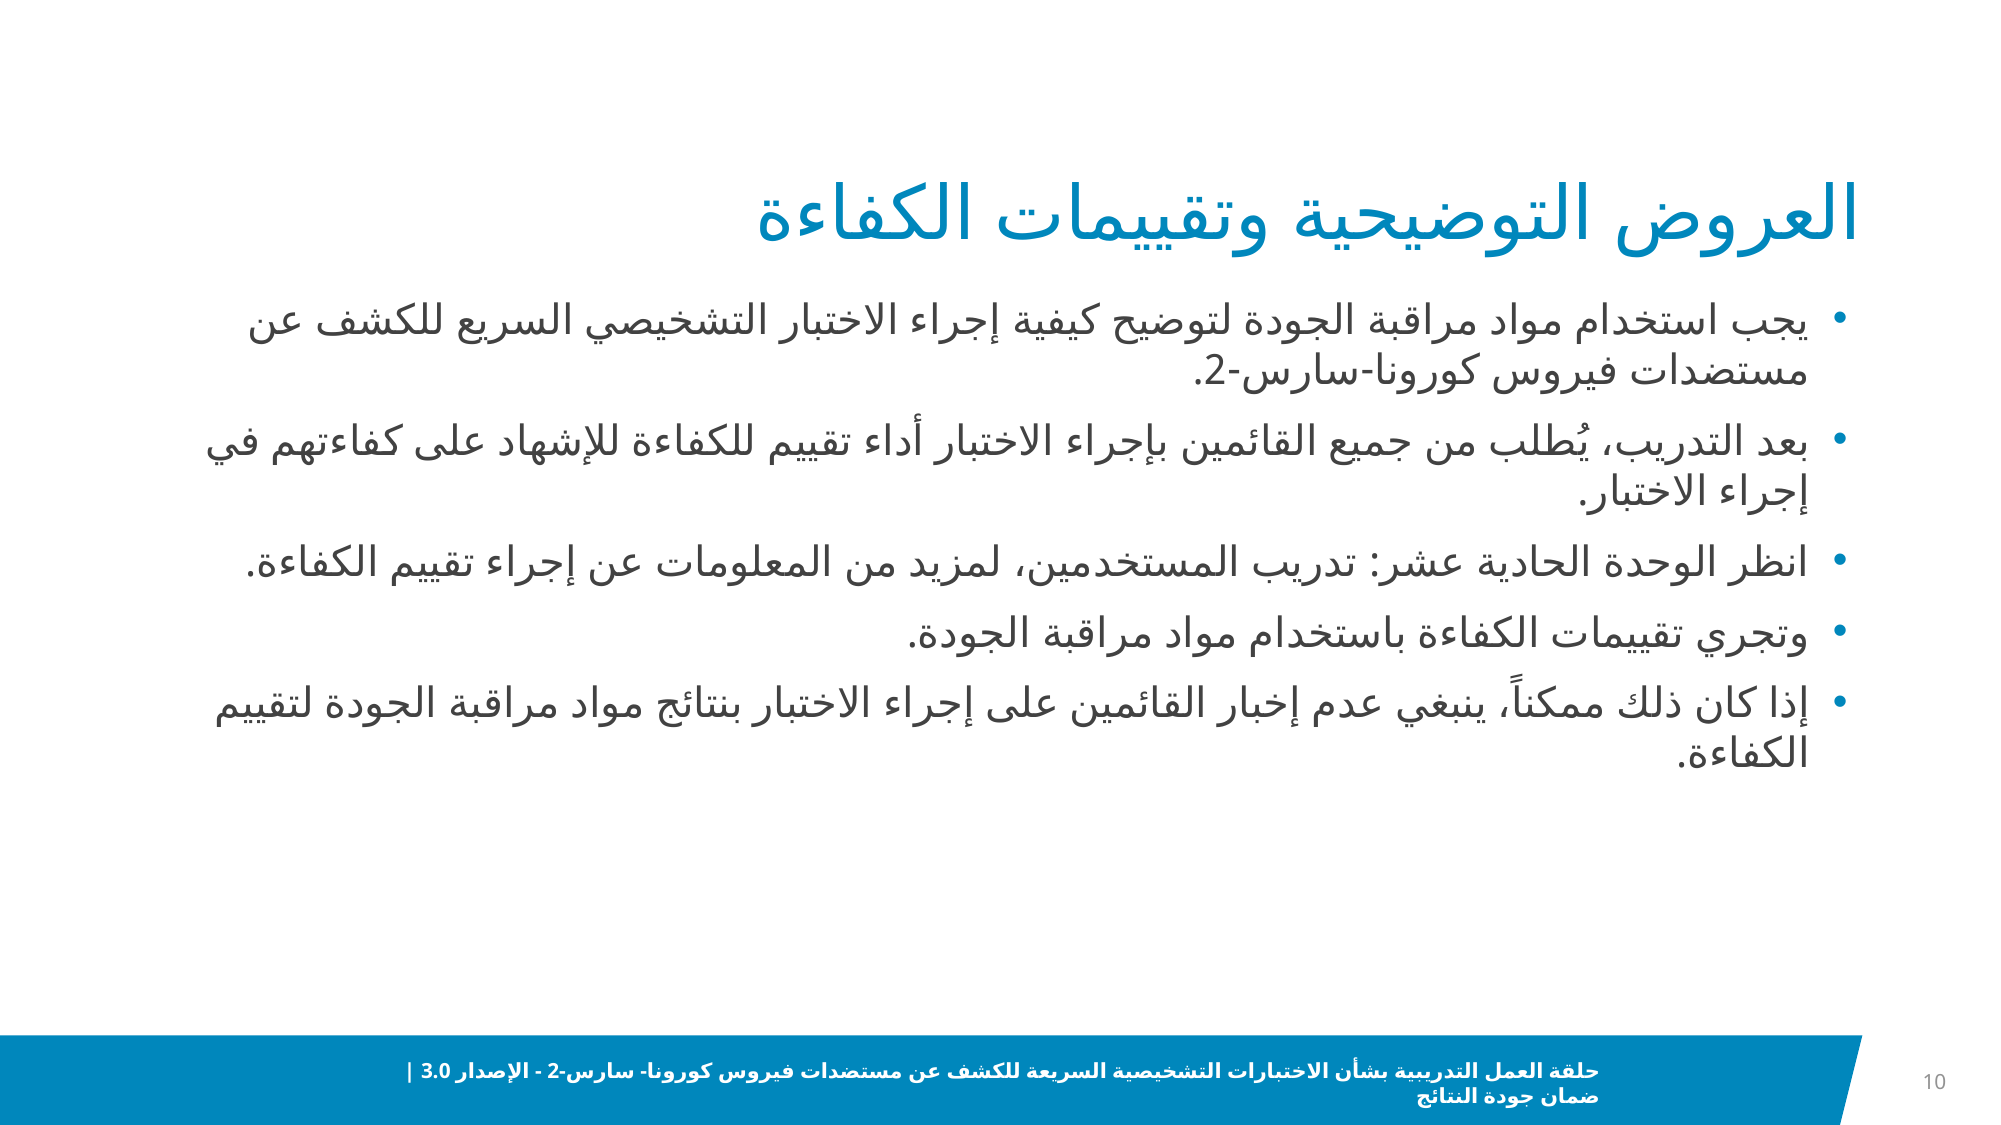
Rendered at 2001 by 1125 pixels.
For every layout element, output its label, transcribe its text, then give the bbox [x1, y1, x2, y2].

list يجب استخدام مواد مراقبة الجودة لتوضيح كيفية إجراء الاختبار التشخيصي السريع للكشف عن مستضدات فيروس كورونا-سارس-2. بعد التدريب، يُطلب من جميع القائمين بإجراء الاختبار أداء تقييم للكفاءة للإشهاد على كفاءتهم في إجراء الاختبار. انظر الوحدة الحادية عشر: تدريب المستخدمين، لمزيد من المعلومات عن إجراء تقييم الكفاءة. وتجري تقييمات الكفاءة باستخدام مواد مراقبة الجودة. إذا كان ذلك ممكناً، ينبغي عدم إخبار القائمين على إجراء الاختبار بنتائج مواد مراقبة الجودة لتقييم الكفاءة. [137, 284, 1863, 1014]
slide_number 10 [1862, 1035, 1947, 1125]
title العروض التوضيحية وتقييمات الكفاءة [137, 100, 1863, 256]
footer حلقة العمل التدريبية بشأن الاختبارات التشخيصية السريعة للكشف عن مستضدات فيروس كورونا- سارس-2 - الإصدار 3.0 | ضمان جودة النتائج [399, 1041, 1600, 1124]
